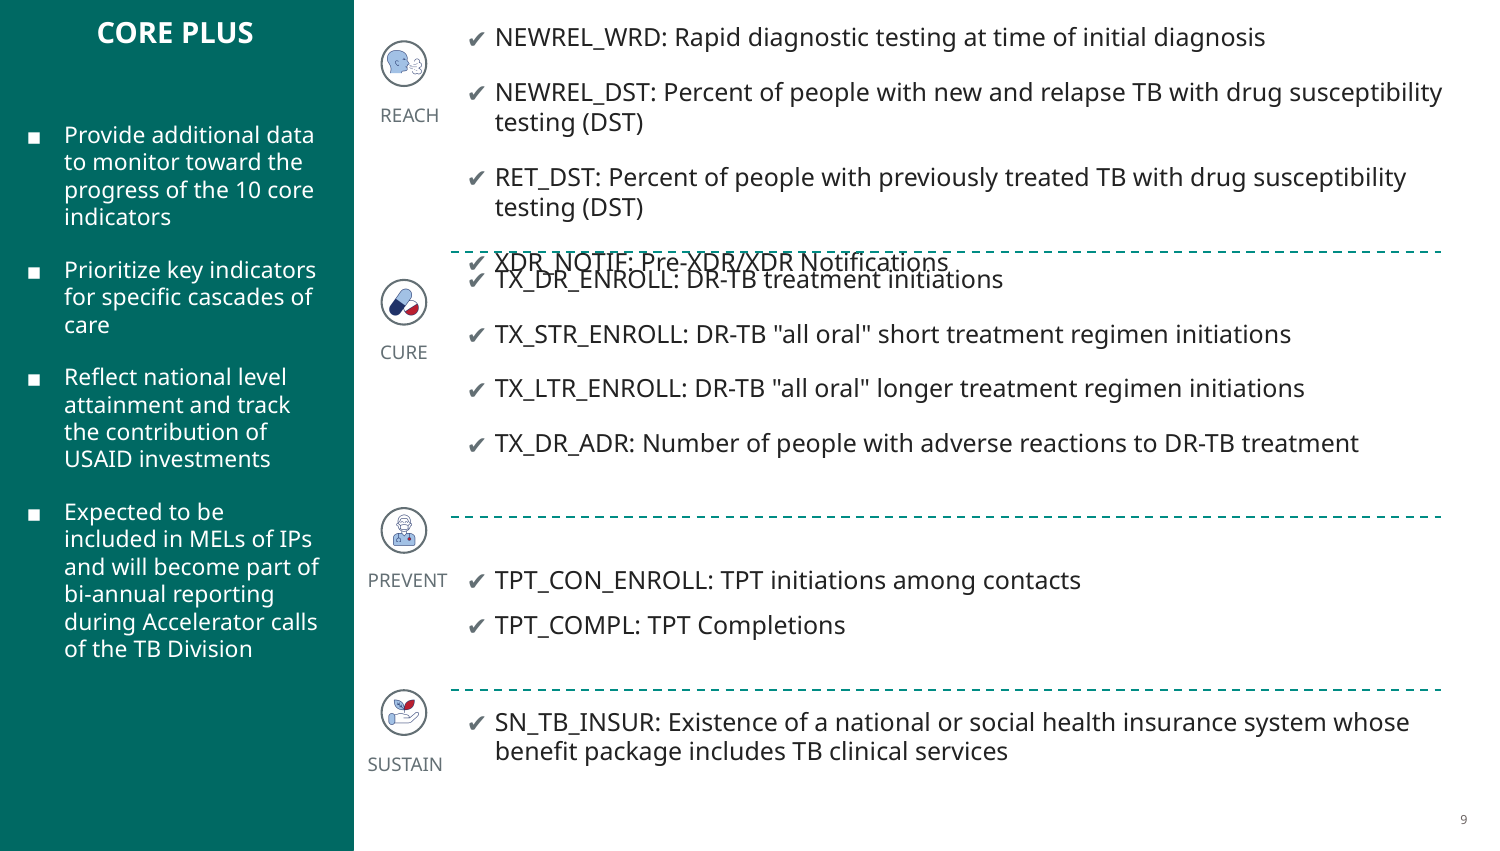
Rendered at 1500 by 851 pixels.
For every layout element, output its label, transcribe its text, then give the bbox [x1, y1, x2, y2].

text_box CURE [360, 333, 448, 371]
picture [381, 279, 427, 325]
slide_number 9 [1377, 566, 1483, 851]
text_box SUSTAIN [357, 745, 466, 783]
picture [381, 689, 427, 736]
text_box TX_DR_ENROLL: DR-TB treatment initiations TX_STR_ENROLL: DR-TB "all oral" short treatment regimen initiations TX_LTR_ENROLL: DR-TB "all oral" longer treatment regimen initiations TX_DR_ADR: Number of people with adverse reactions to DR-TB treatment [451, 255, 1465, 478]
text_box PREVENT [357, 561, 472, 600]
text_box SN_TB_INSUR: Existence of a national or social health insurance system whose benefit package includes TB clinical services [451, 698, 1465, 774]
picture [381, 507, 427, 553]
picture [381, 41, 427, 87]
text_box TPT_CON_ENROLL: TPT initiations among contacts TPT_COMPL: TPT Completions [451, 542, 1465, 647]
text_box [0, 0, 354, 851]
text_box NEWREL_WRD: Rapid diagnostic testing at time of initial diagnosis NEWREL_DST: Percent of people with new and relapse TB with drug susceptibility testing (DST) RET_DST: Percent of people with previously treated TB with drug susceptibility testing (DST) XDR_NOTIF: Pre-XDR/XDR Notifications [451, 14, 1500, 284]
text_box REACH [357, 96, 466, 134]
